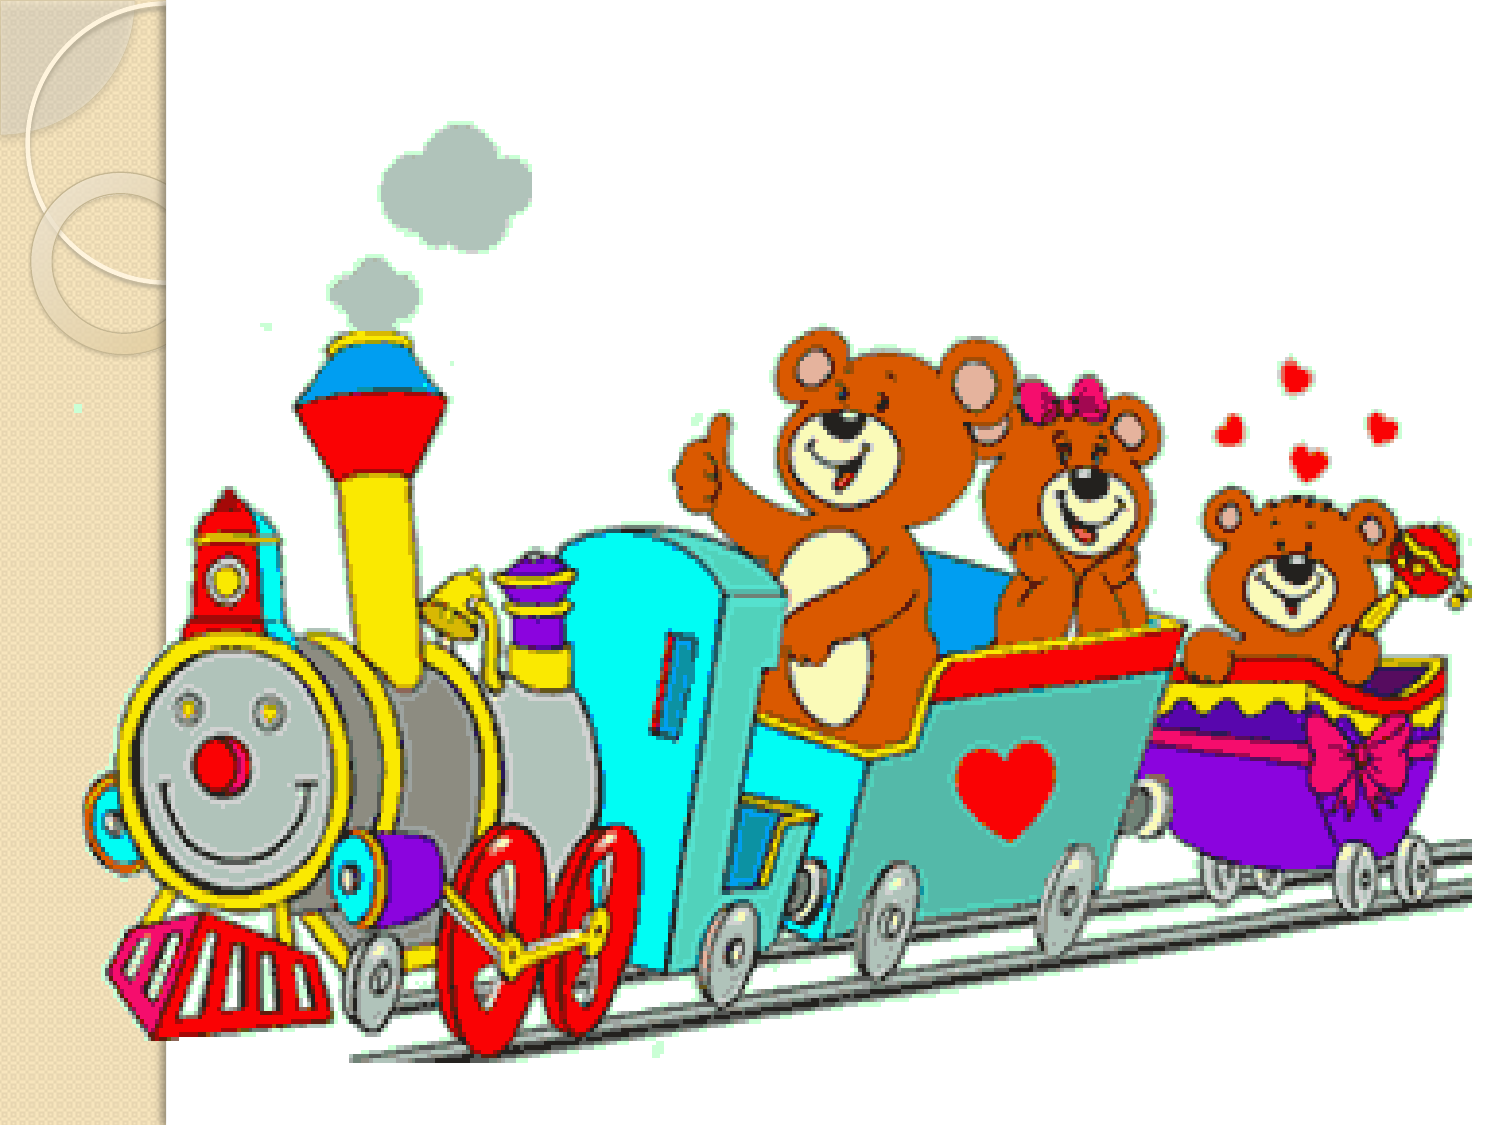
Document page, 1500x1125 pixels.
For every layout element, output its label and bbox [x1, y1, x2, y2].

picture [51, 35, 1472, 1063]
